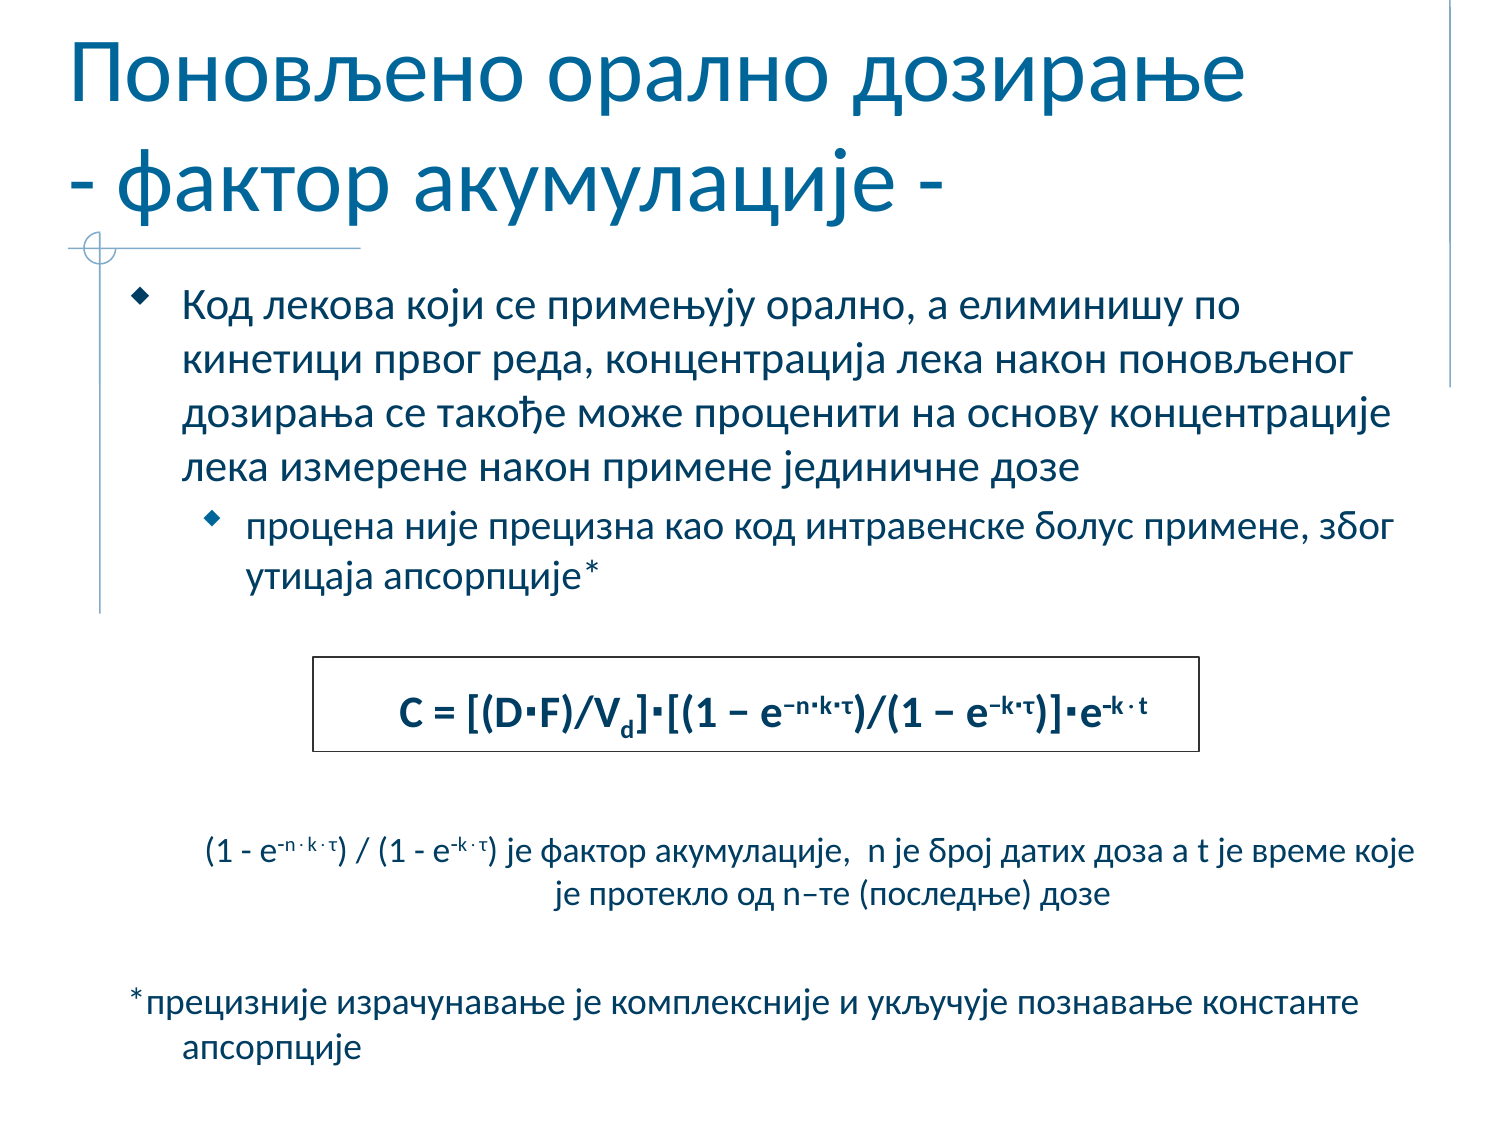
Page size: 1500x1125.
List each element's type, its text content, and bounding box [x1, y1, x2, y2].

title Поновљено орално дозирање - фактор акумулације - [52, 49, 1483, 238]
text_box [312, 656, 1199, 752]
list Код лекова који се примењују орално, а елиминишу по кинетици првог реда, концентрација лека након поновљеног дозирања се такође може проценити на основу концентрације лека измерене након примене јединичне дозе процена није прецизна као код интравенске болус примене, због утицаја апсорпције* C = [(D∙F)/Vd]∙[(1 − e−n∙k∙τ)/(1 − e−k∙τ)]∙ekt (1 - enkτ) / (1 - ekτ) је фактор акумулације, n је број датих доза а t је време које је протекло од n–те (последње) дозе *прецизније израчунавање је комплексније и укључује познавање константе апсорпције [111, 266, 1436, 1083]
